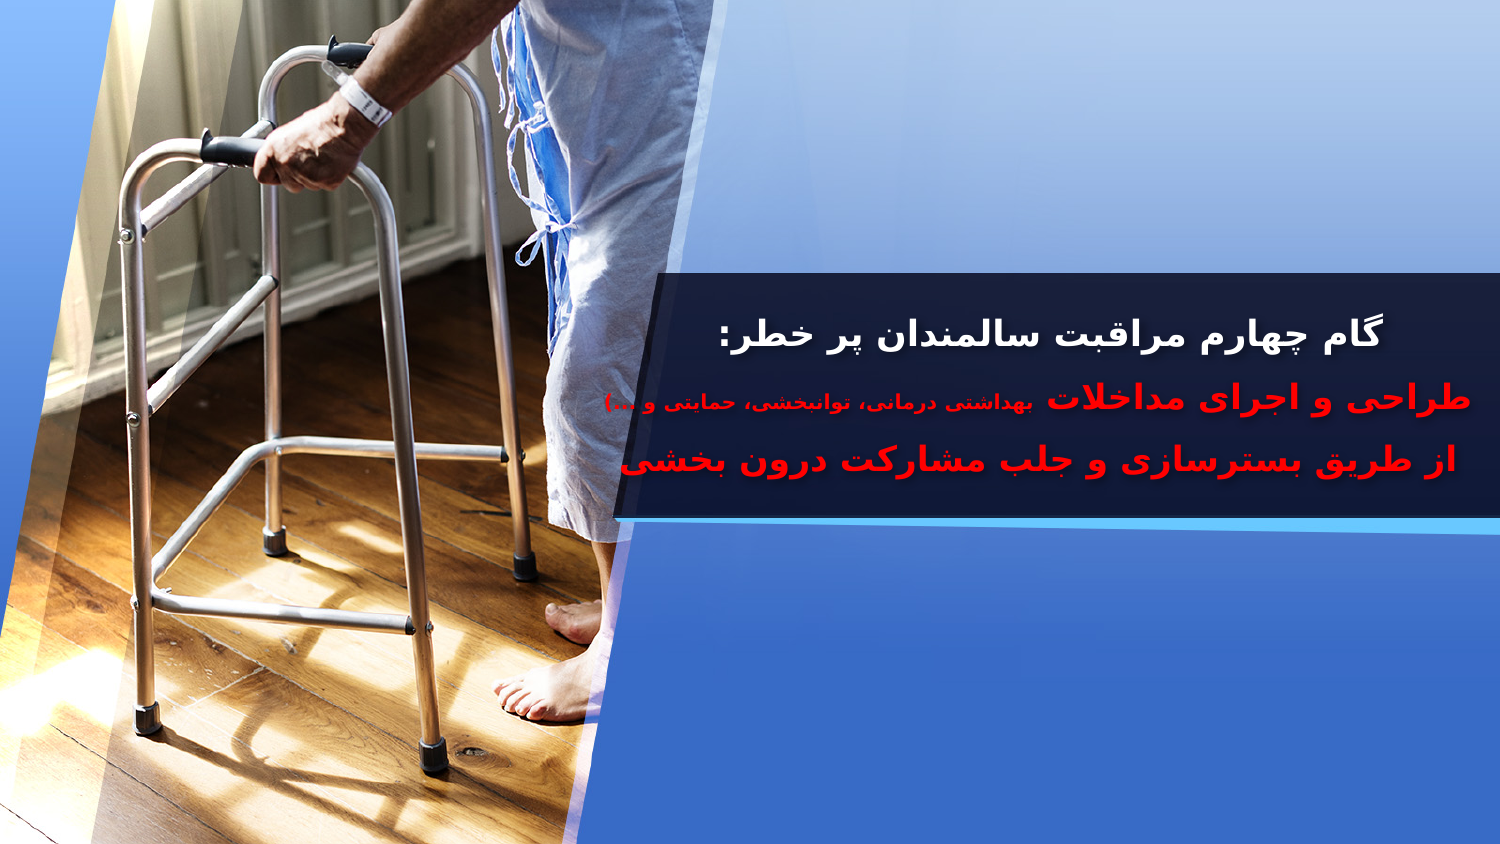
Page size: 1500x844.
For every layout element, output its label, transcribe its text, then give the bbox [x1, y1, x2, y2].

title گام چهارم مراقبت سالمندان پر خطر: طراحی و اجرای مداخلات بهداشتی درمانی، توانبخشی، حمایتی و ...) از طریق بسترسازی و جلب مشارکت درون بخشی [576, 258, 1500, 509]
picture [0, 0, 1500, 844]
